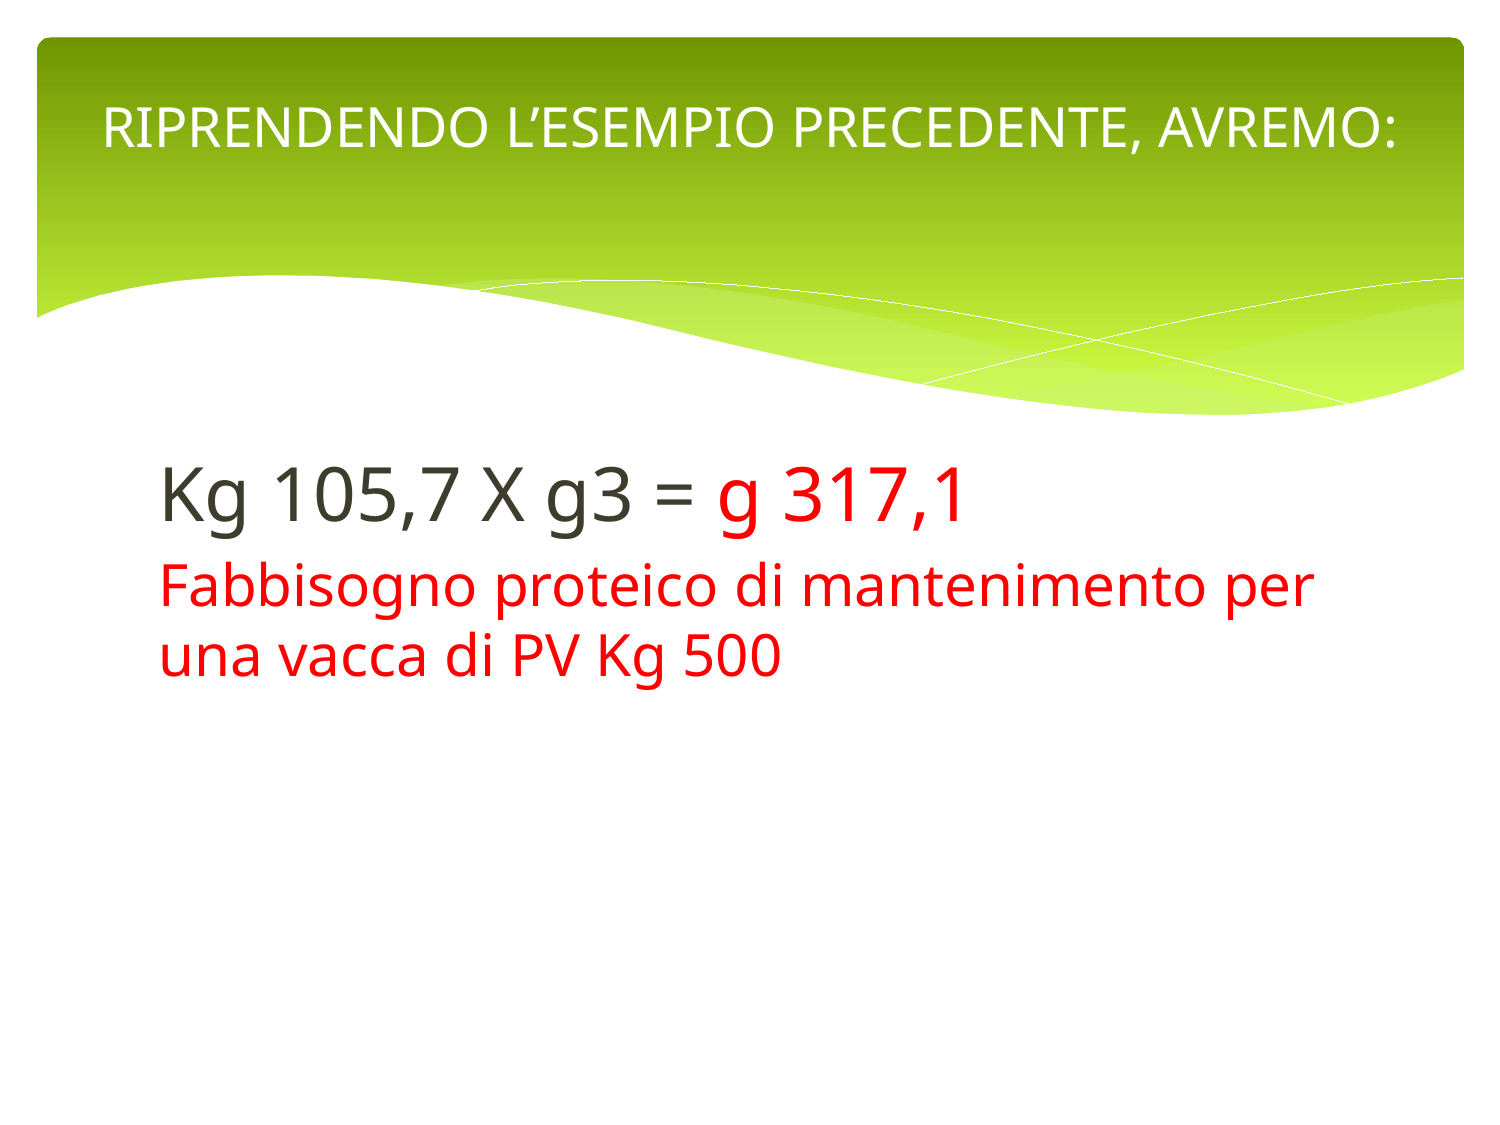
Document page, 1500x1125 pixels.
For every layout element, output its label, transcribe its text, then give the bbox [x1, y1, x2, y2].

list Kg 105,7 X g3 = g 317,1 Fabbisogno proteico di mantenimento per una vacca di PV Kg 500 [143, 438, 1359, 1005]
title RIPRENDENDO L’ESEMPIO PRECEDENTE, AVREMO: [75, 55, 1425, 261]
